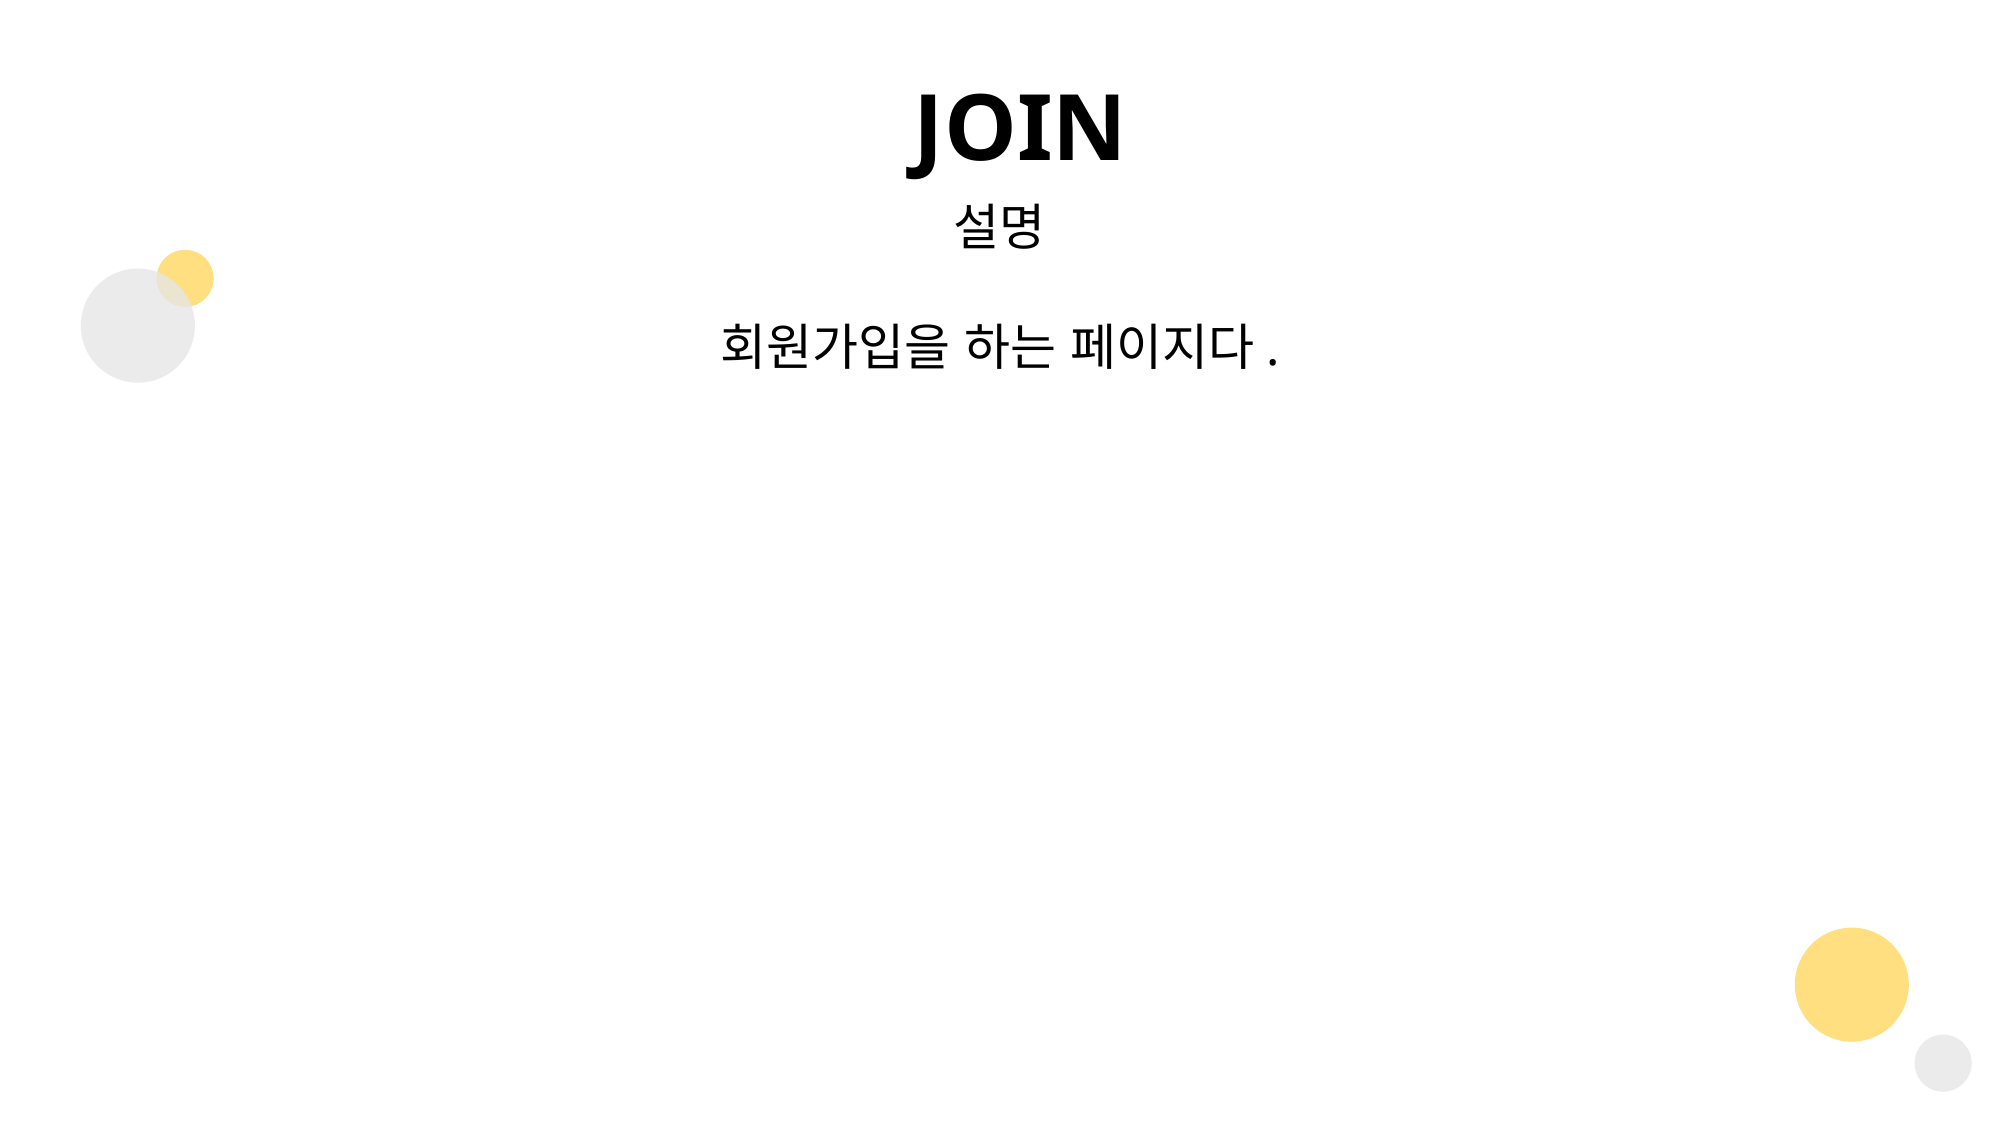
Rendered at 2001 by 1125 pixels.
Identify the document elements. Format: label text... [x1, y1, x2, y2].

text_box [156, 248, 215, 307]
text_box JOIN [898, 61, 1143, 187]
text_box [79, 267, 196, 384]
text_box [1793, 926, 1910, 1043]
text_box [1913, 1033, 1973, 1093]
text_box 설명 회원가입을 하는 페이지다. [705, 187, 1295, 383]
